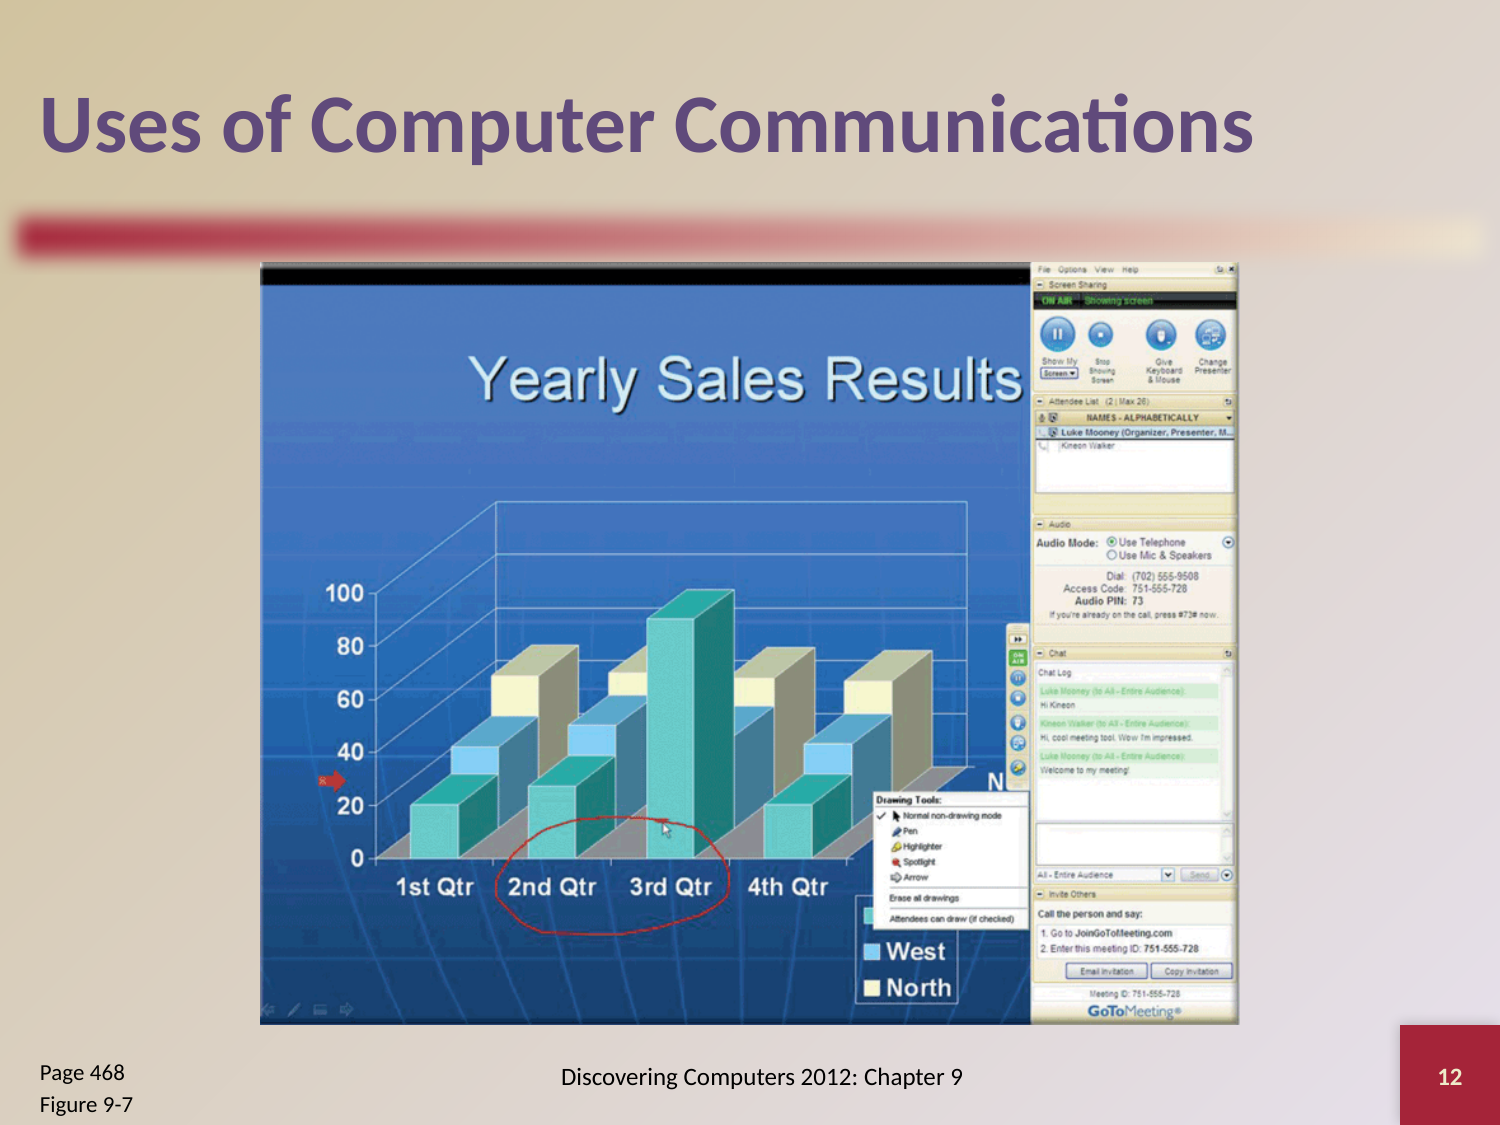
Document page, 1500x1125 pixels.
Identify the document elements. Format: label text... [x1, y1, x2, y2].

list Page 468 Figure 9-7 [24, 1050, 300, 1125]
title Uses of Computer Communications [24, 24, 1475, 213]
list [259, 262, 1241, 1026]
footer Discovering Computers 2012: Chapter 9 [450, 1037, 1075, 1113]
slide_number 12 [1400, 1025, 1500, 1125]
